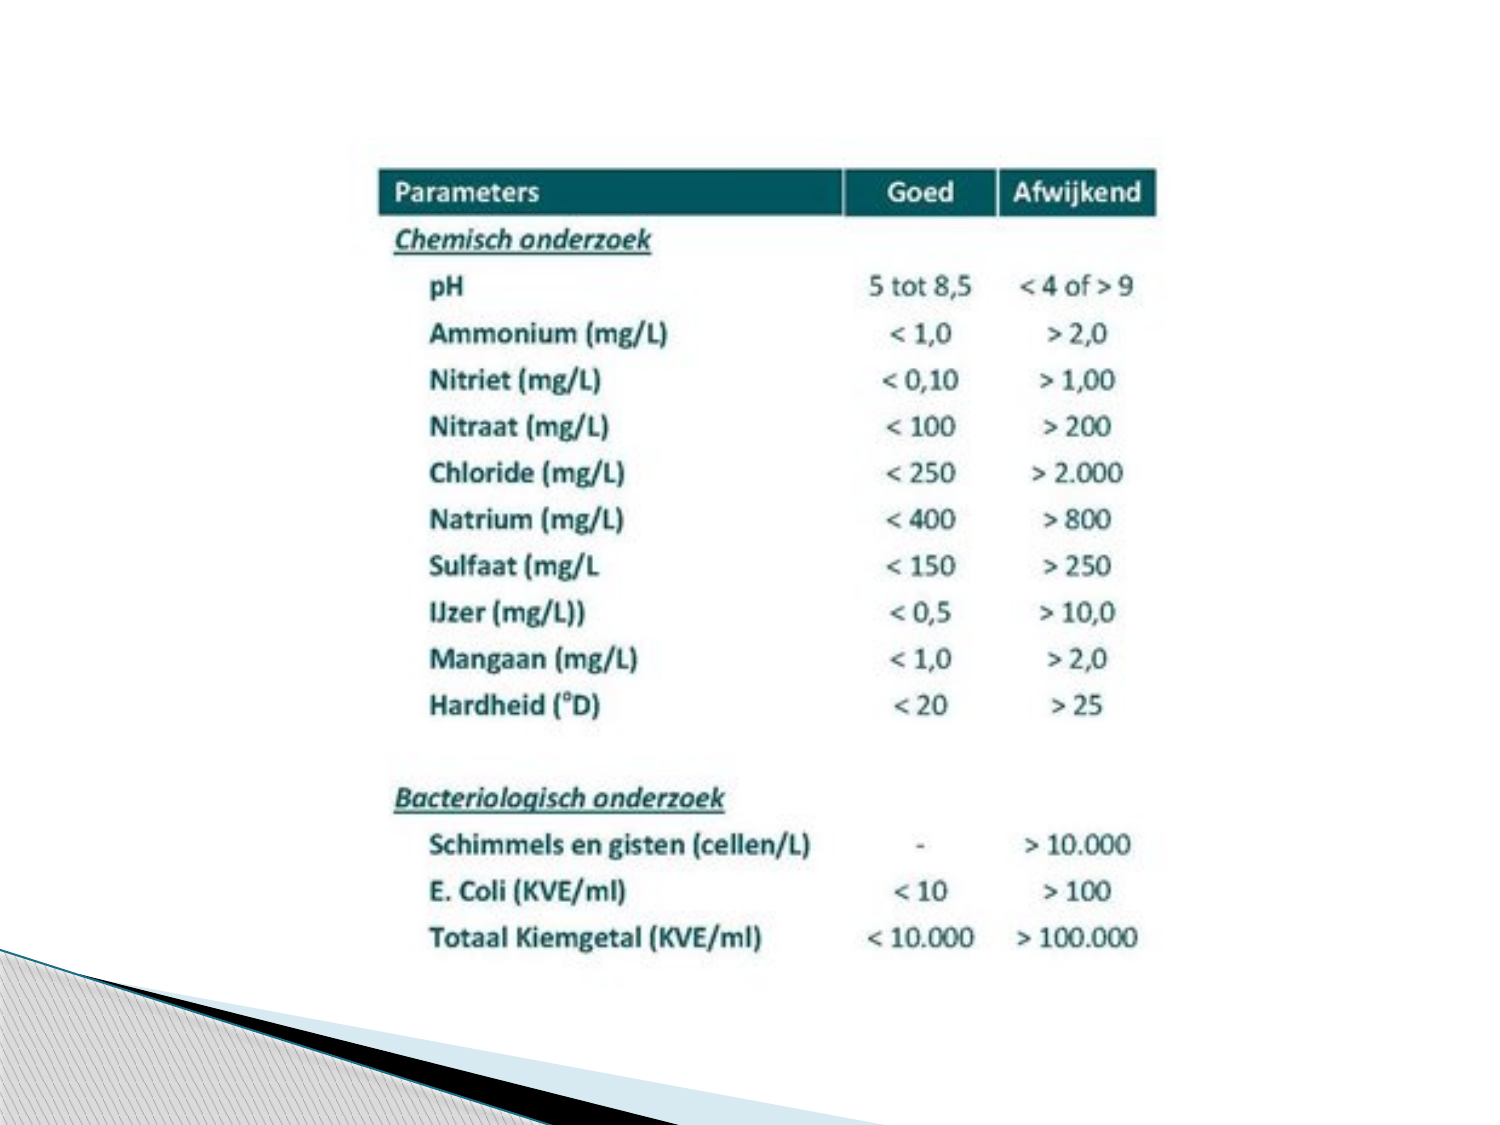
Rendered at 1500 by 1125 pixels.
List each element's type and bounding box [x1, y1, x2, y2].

list [312, 136, 1235, 1018]
